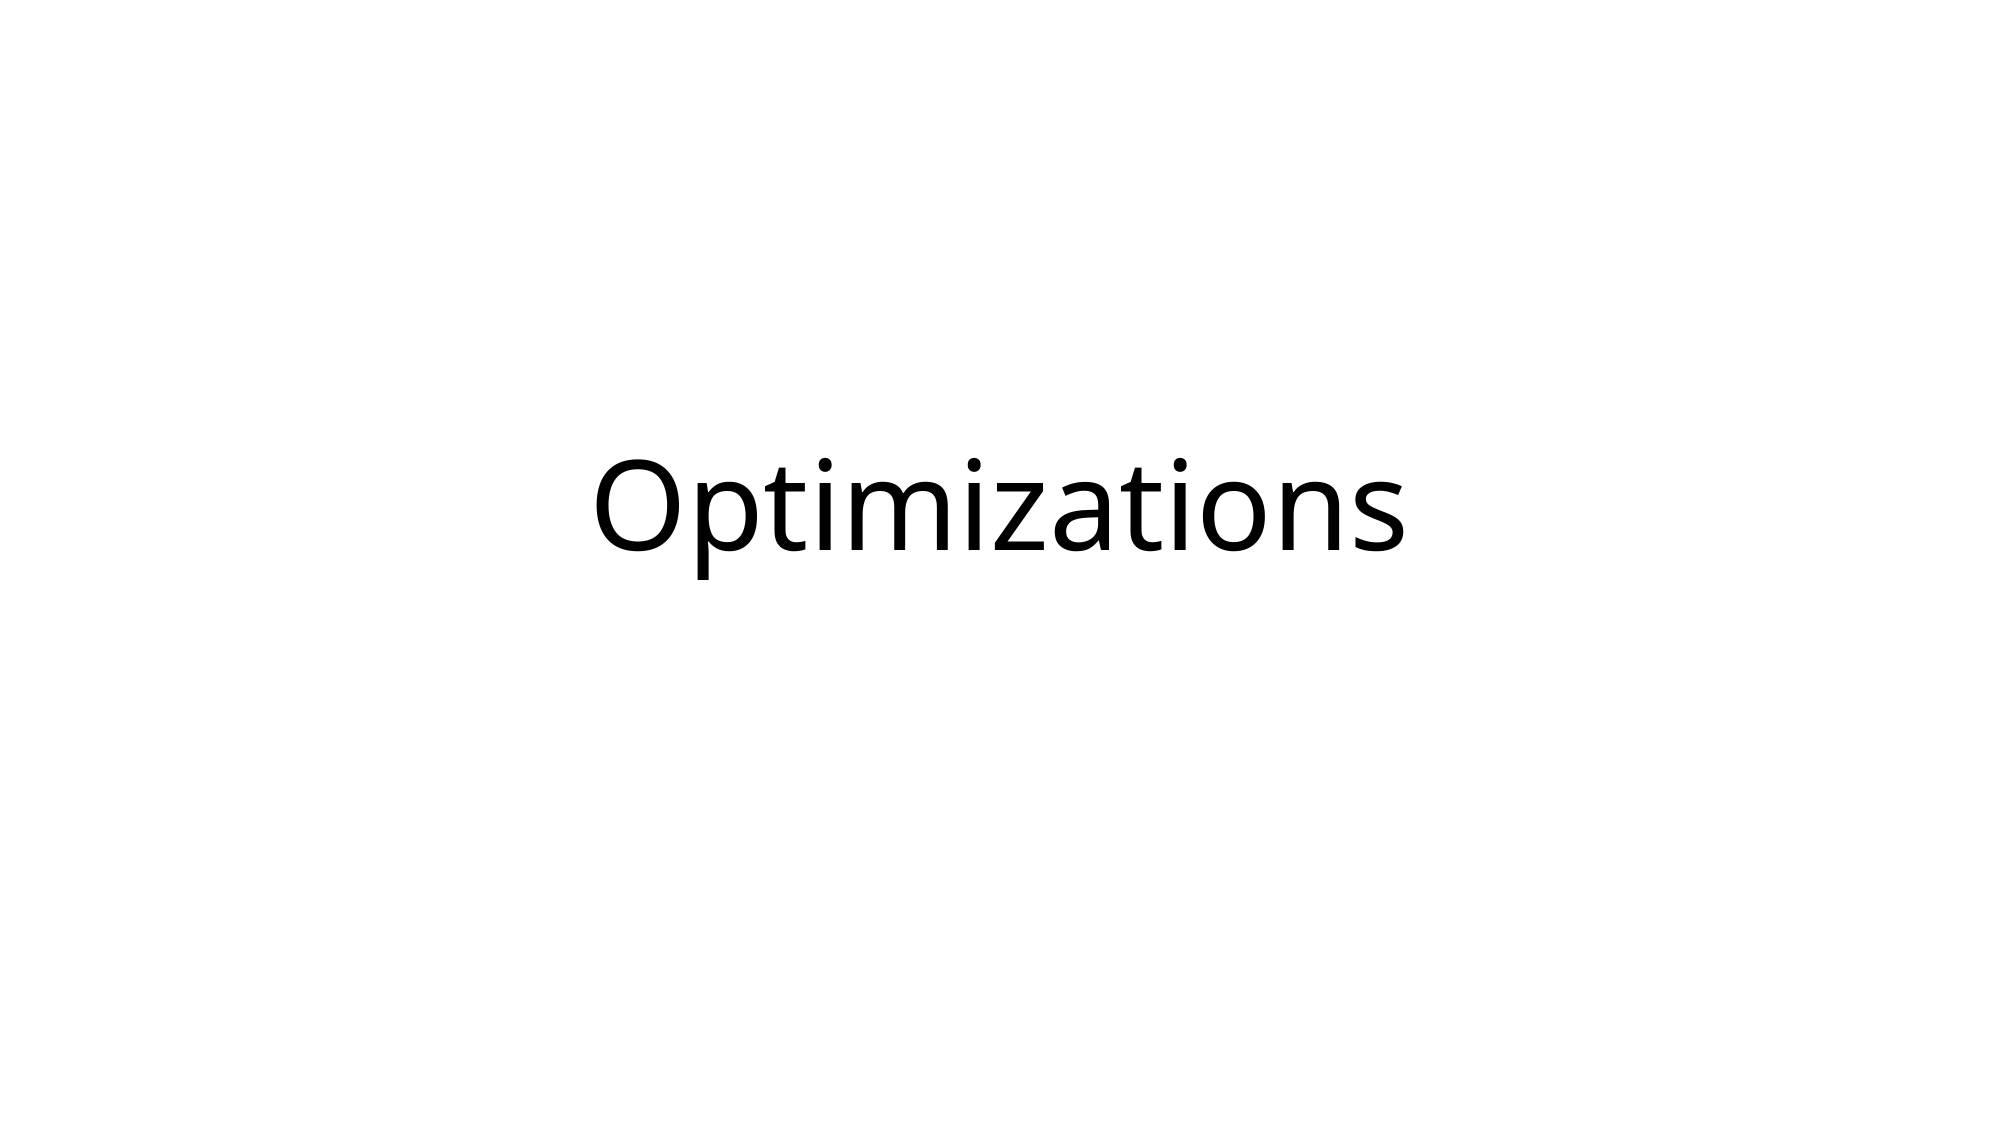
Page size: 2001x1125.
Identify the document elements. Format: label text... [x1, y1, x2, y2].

text_box Optimizations [137, 401, 1863, 619]
